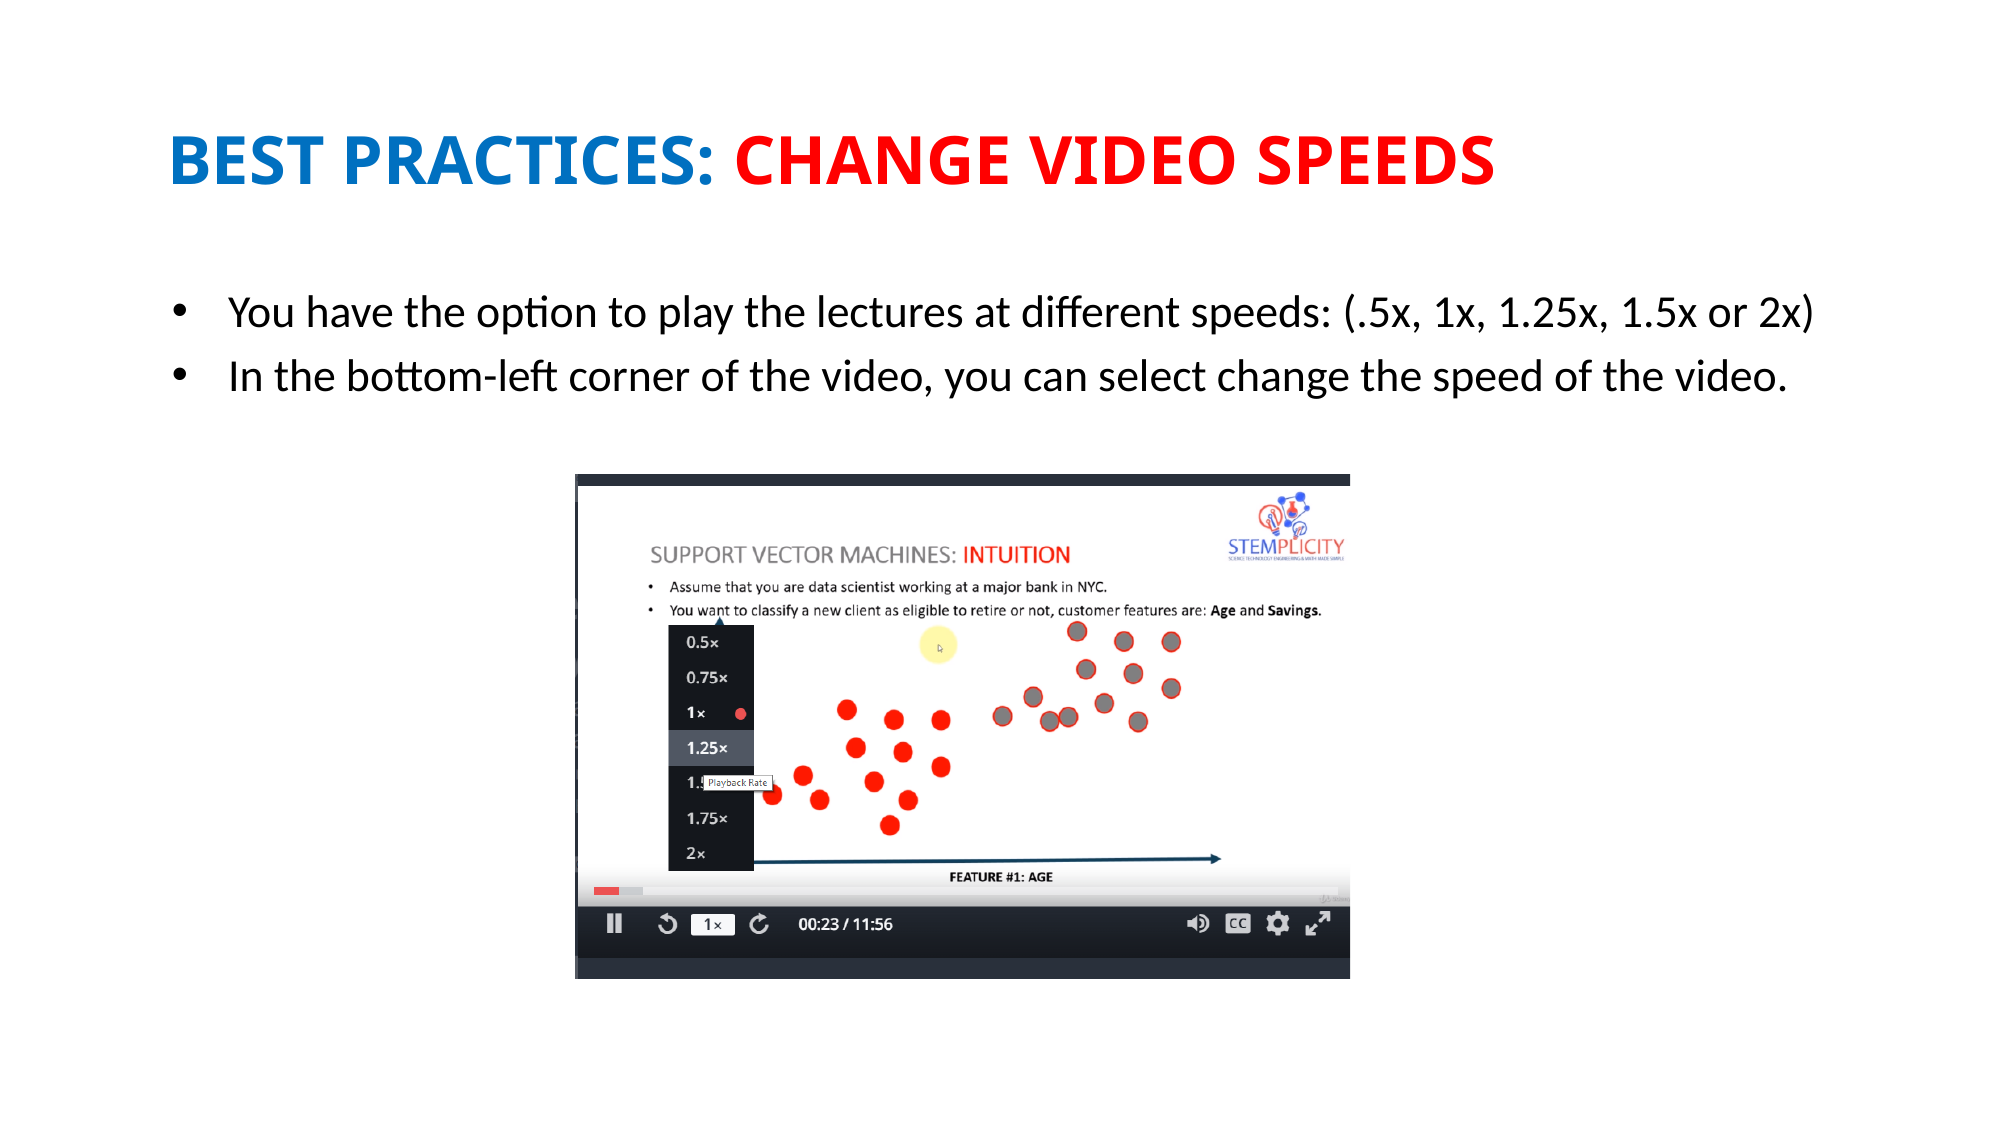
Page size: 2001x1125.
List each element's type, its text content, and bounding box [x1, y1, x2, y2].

list You have the option to play the lectures at different speeds: (.5x, 1x, 1.25x, 1.5x or 2x) In the bottom-left corner of the video, you can select change the speed of the video. [156, 274, 1895, 1017]
picture [574, 474, 1351, 979]
text_box BEST PRACTICES: CHANGE VIDEO SPEEDS [152, 53, 1625, 272]
